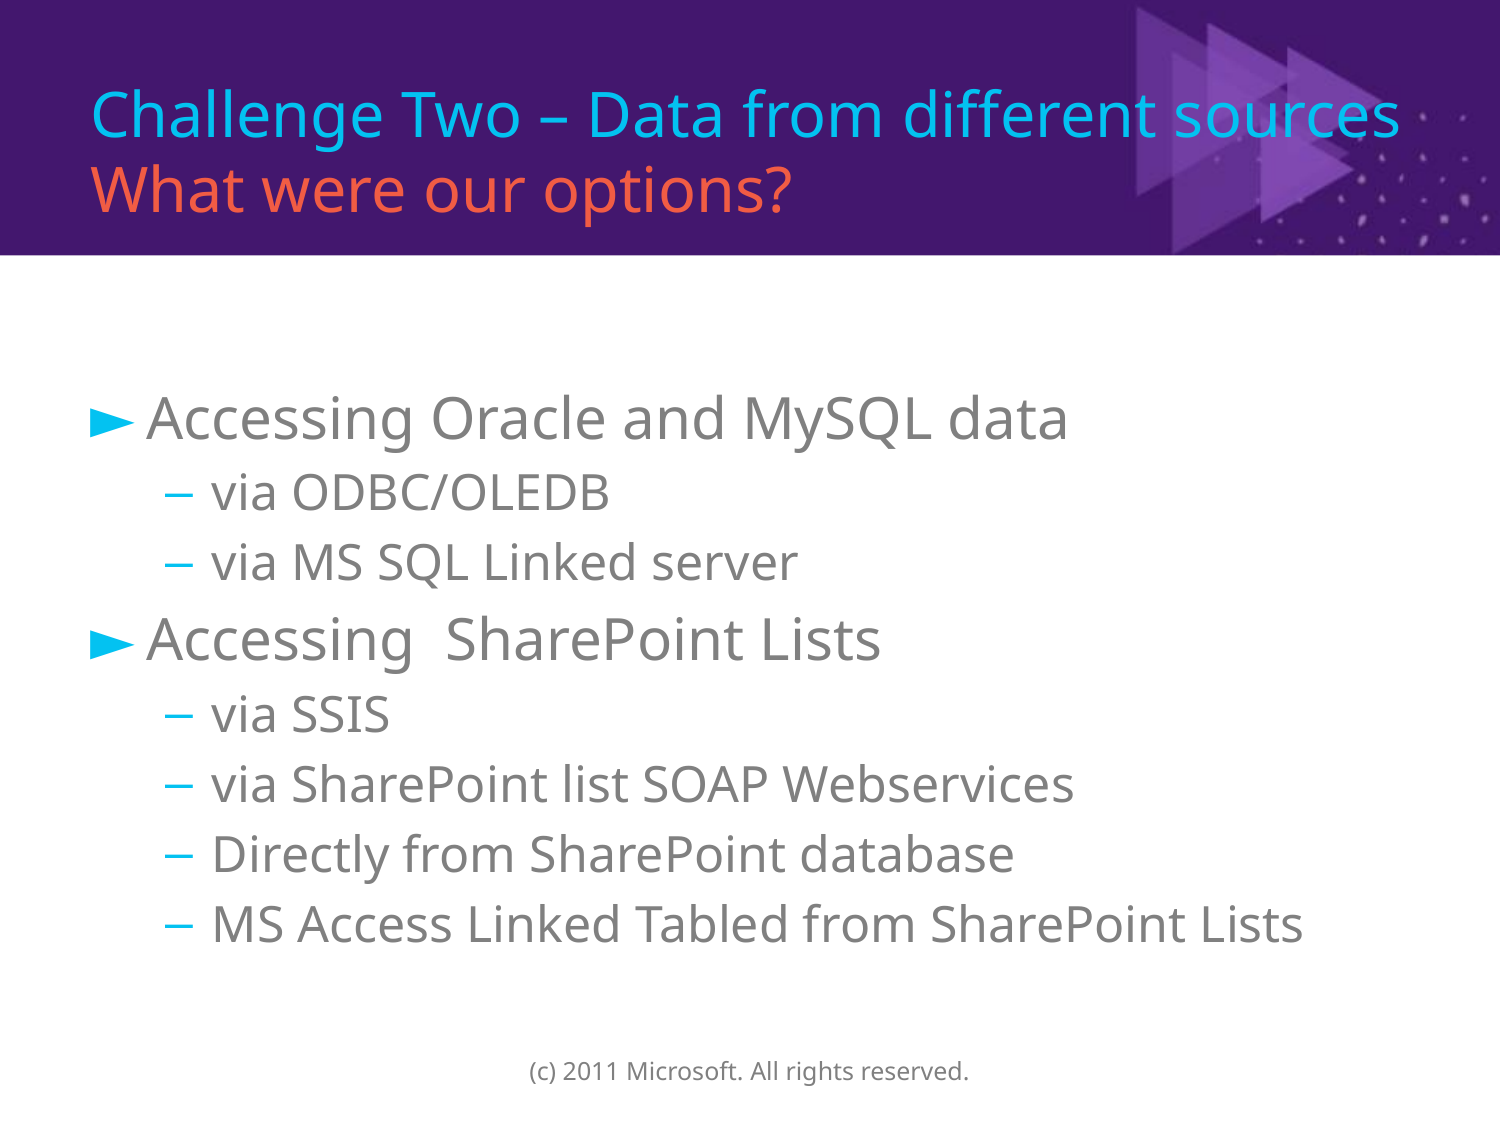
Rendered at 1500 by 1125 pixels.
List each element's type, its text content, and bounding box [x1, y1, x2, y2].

title Challenge Two – Data from different sources What were our options? [75, 56, 1425, 244]
picture [0, 0, 1500, 255]
list Accessing Oracle and MySQL data via ODBC/OLEDB via MS SQL Linked server Accessing SharePoint Lists via SSIS via SharePoint list SOAP Webservices Directly from SharePoint database MS Access Linked Tabled from SharePoint Lists [75, 373, 1425, 1012]
footer (c) 2011 Microsoft. All rights reserved. [512, 1042, 988, 1103]
